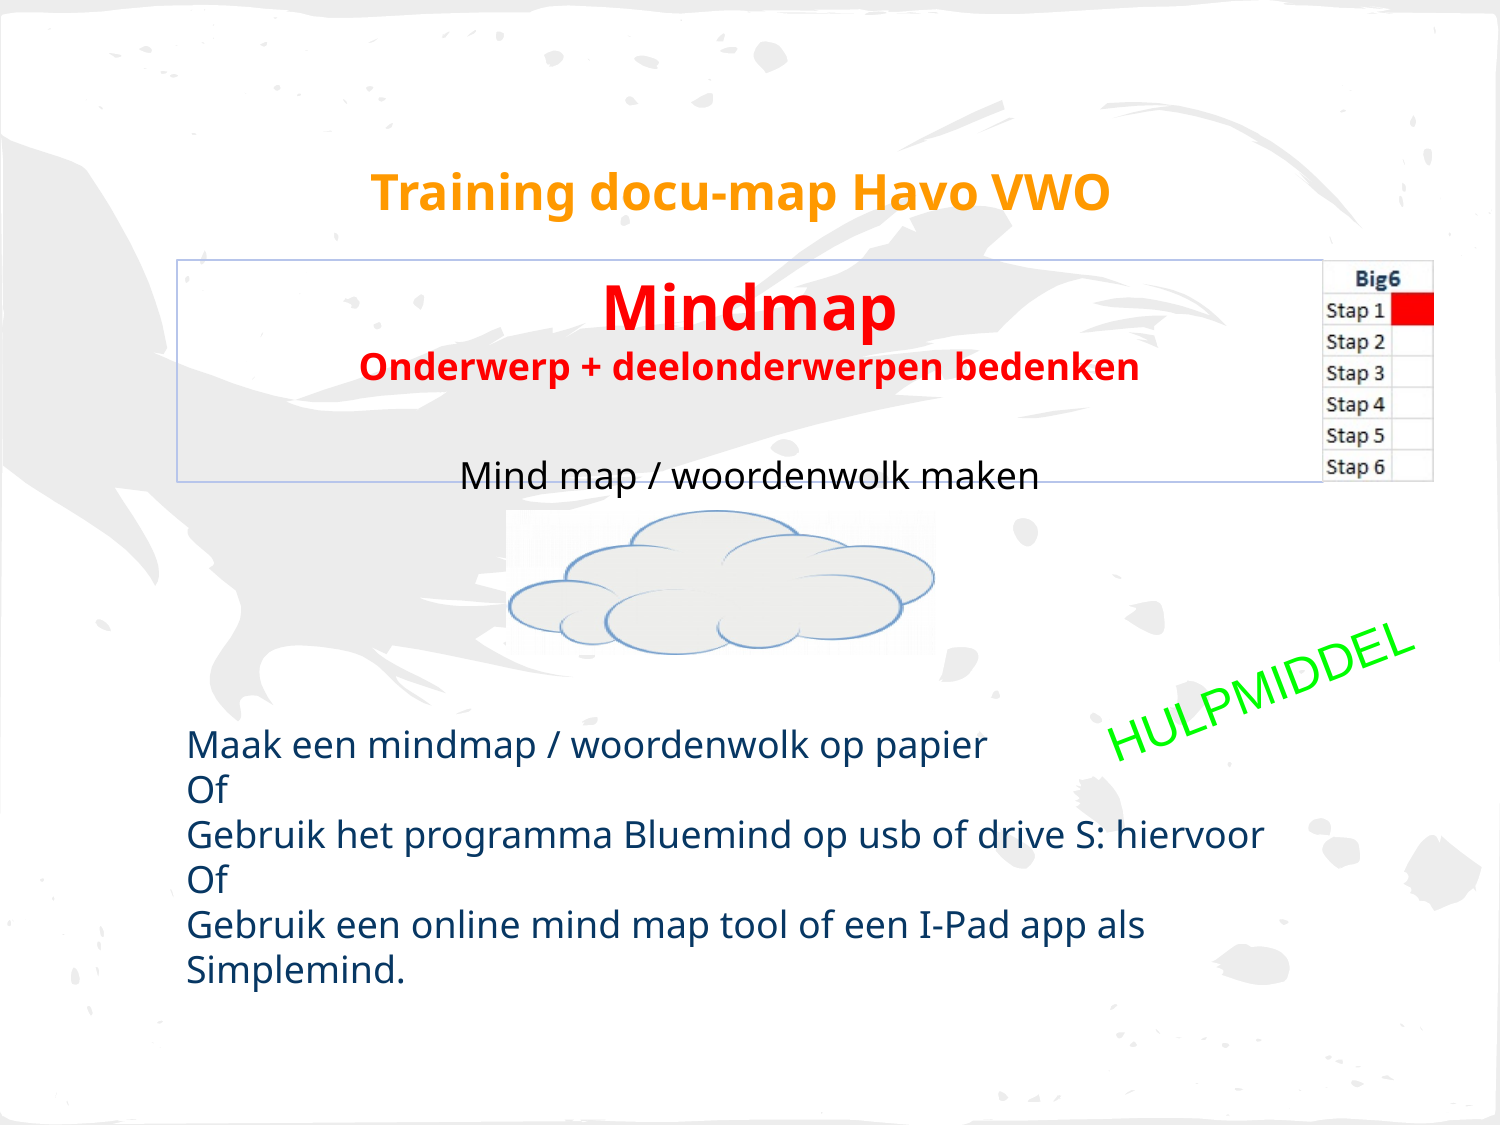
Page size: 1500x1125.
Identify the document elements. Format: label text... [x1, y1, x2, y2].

text_box HULPMIDDEL [1079, 568, 1479, 801]
text_box Maak een mindmap / woordenwolk op papier Of Gebruik het programma Bluemind op usb of drive S: hiervoor Of Gebruik een online mind map tool of een I-Pad app als Simplemind. [171, 668, 1329, 957]
title Training docu-map Havo VWO [75, 147, 1425, 232]
picture [506, 510, 936, 655]
list Mindmap Onderwerp + deelonderwerpen bedenken Mind map / woordenwolk maken [177, 260, 1320, 482]
picture [1322, 259, 1435, 483]
